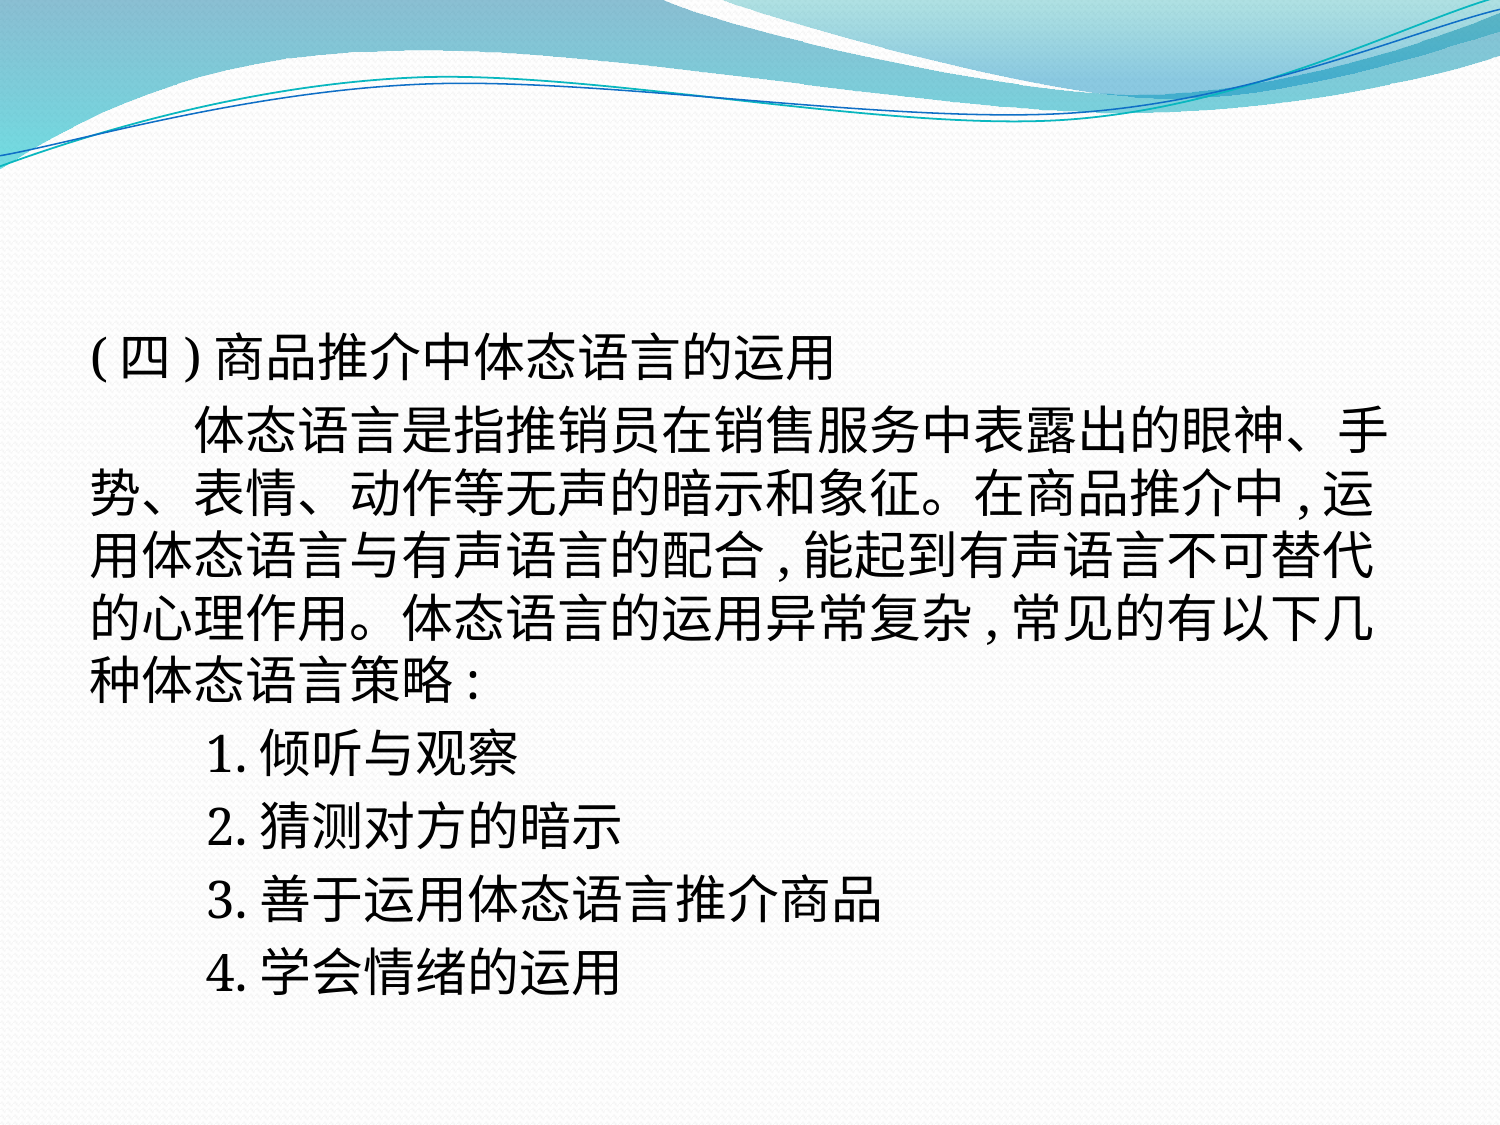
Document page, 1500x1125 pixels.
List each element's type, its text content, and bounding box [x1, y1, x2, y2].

list (四)商品推介中体态语言的运用 体态语言是指推销员在销售服务中表露出的眼神、手势、表情、动作等无声的暗示和象征。在商品推介中,运用体态语言与有声语言的配合,能起到有声语言不可替代的心理作用。体态语言的运用异常复杂,常见的有以下几种体态语言策略: 1.倾听与观察 2.猜测对方的暗示 3.善于运用体态语言推介商品 4.学会情绪的运用 [75, 317, 1425, 1012]
